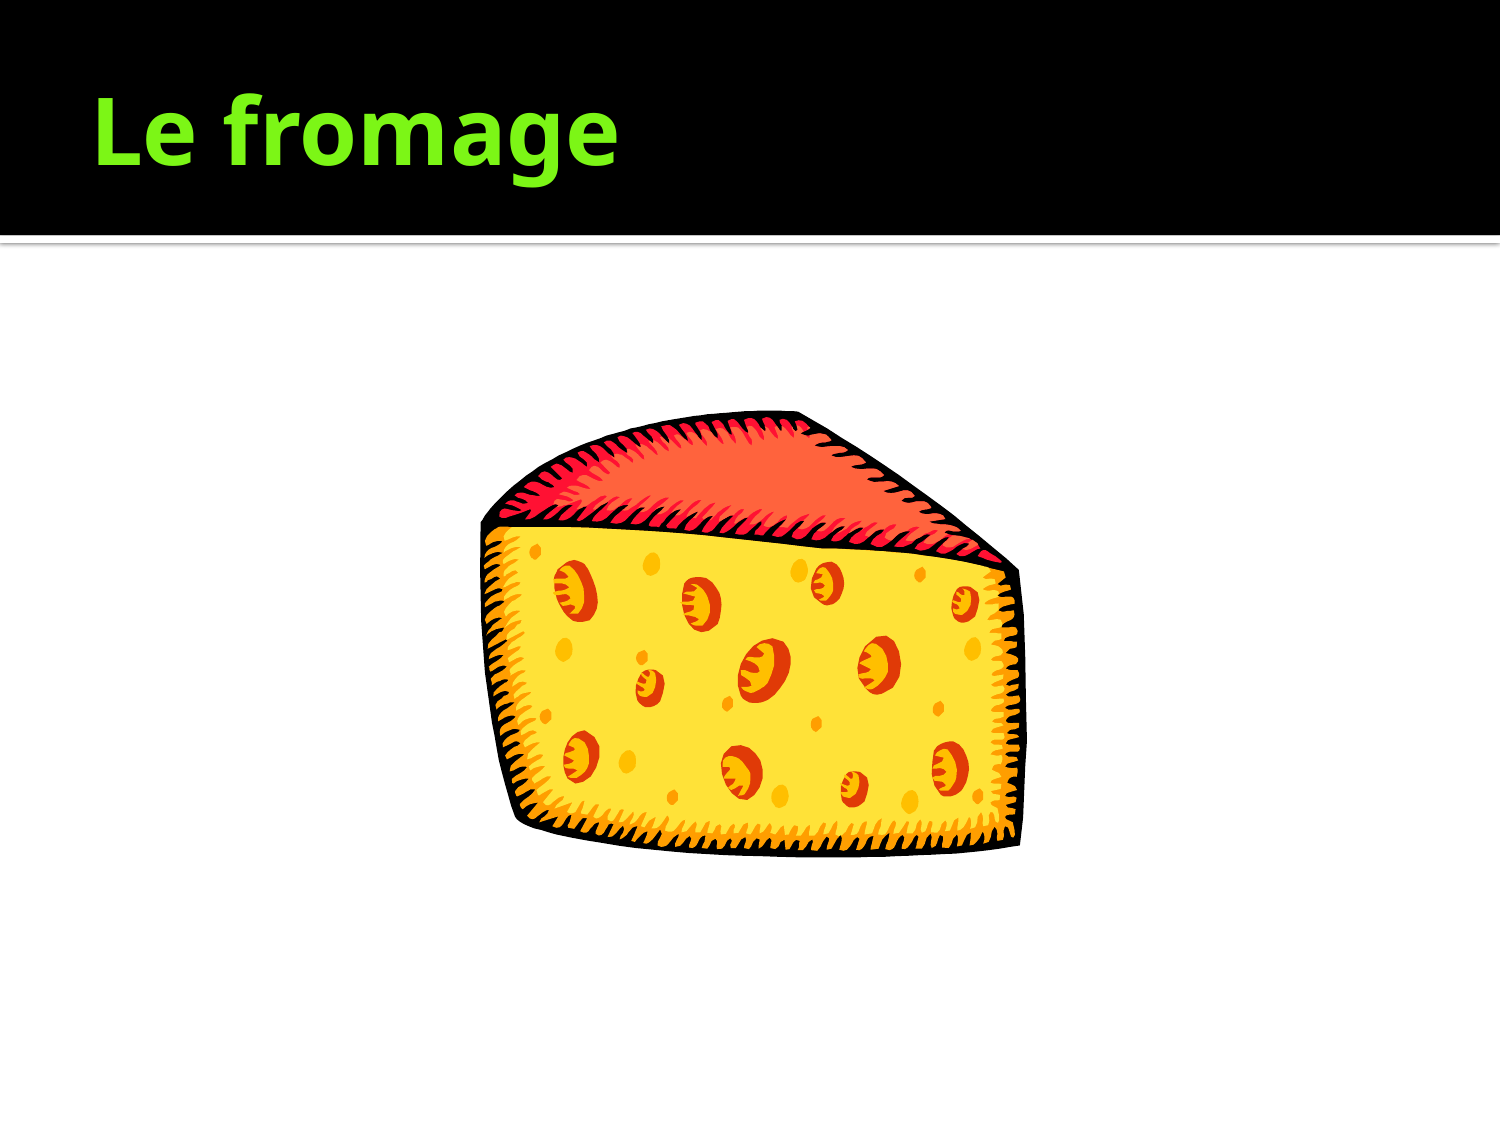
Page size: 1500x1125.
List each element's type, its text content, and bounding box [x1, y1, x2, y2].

title Le fromage [75, 25, 1425, 231]
picture [478, 408, 1028, 858]
